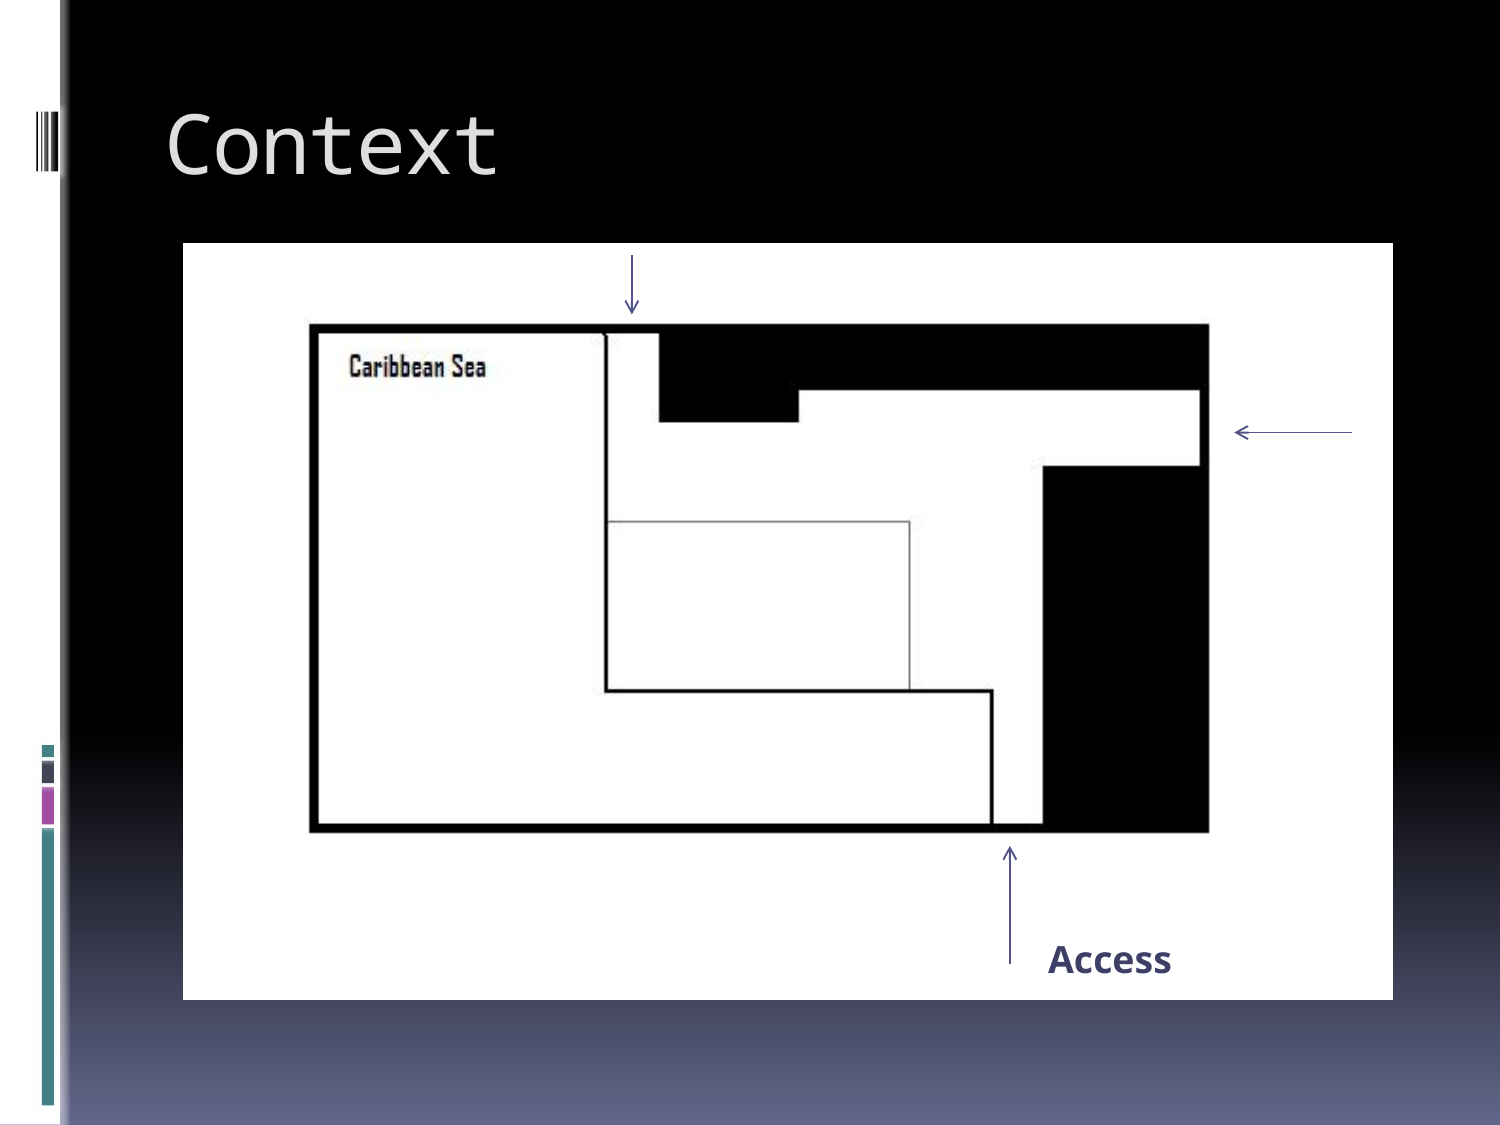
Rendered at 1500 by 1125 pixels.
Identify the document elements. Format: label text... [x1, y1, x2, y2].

picture [182, 243, 1393, 1000]
title Context [150, 83, 1425, 234]
